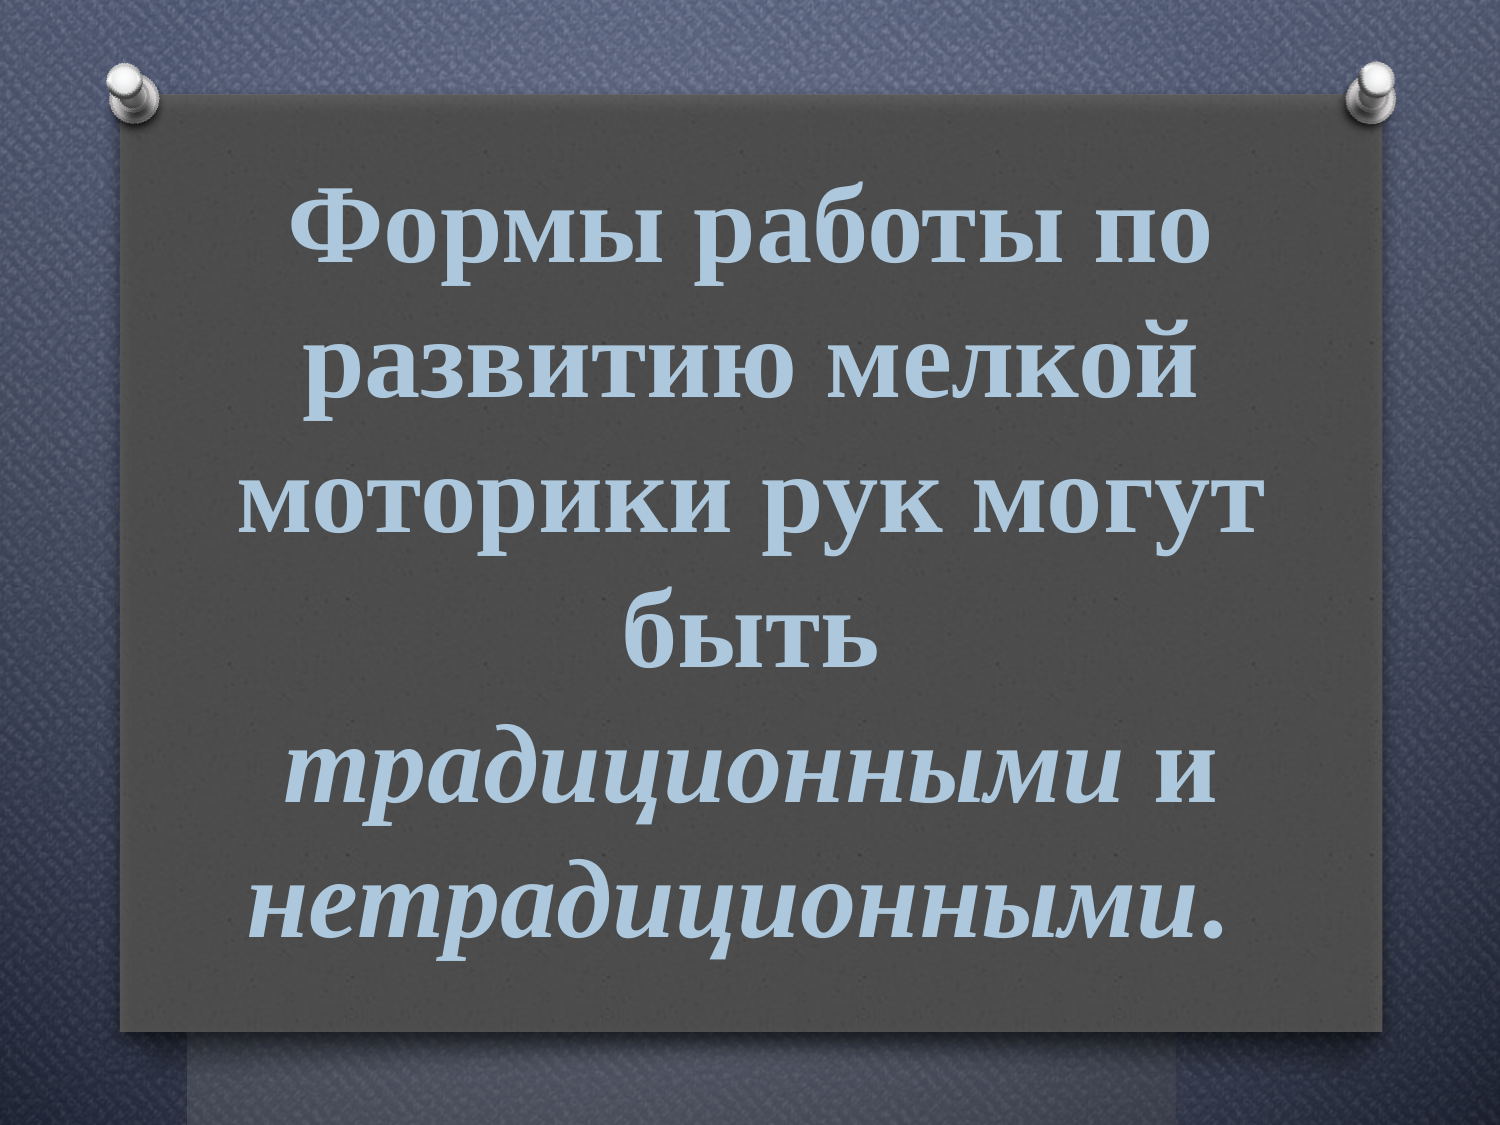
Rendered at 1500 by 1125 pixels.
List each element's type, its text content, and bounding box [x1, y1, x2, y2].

picture [1317, 35, 1439, 156]
title Формы работы по развитию мелкой моторики рук могут быть традиционными и нетрадиционными. [179, 134, 1323, 976]
picture [75, 29, 198, 153]
